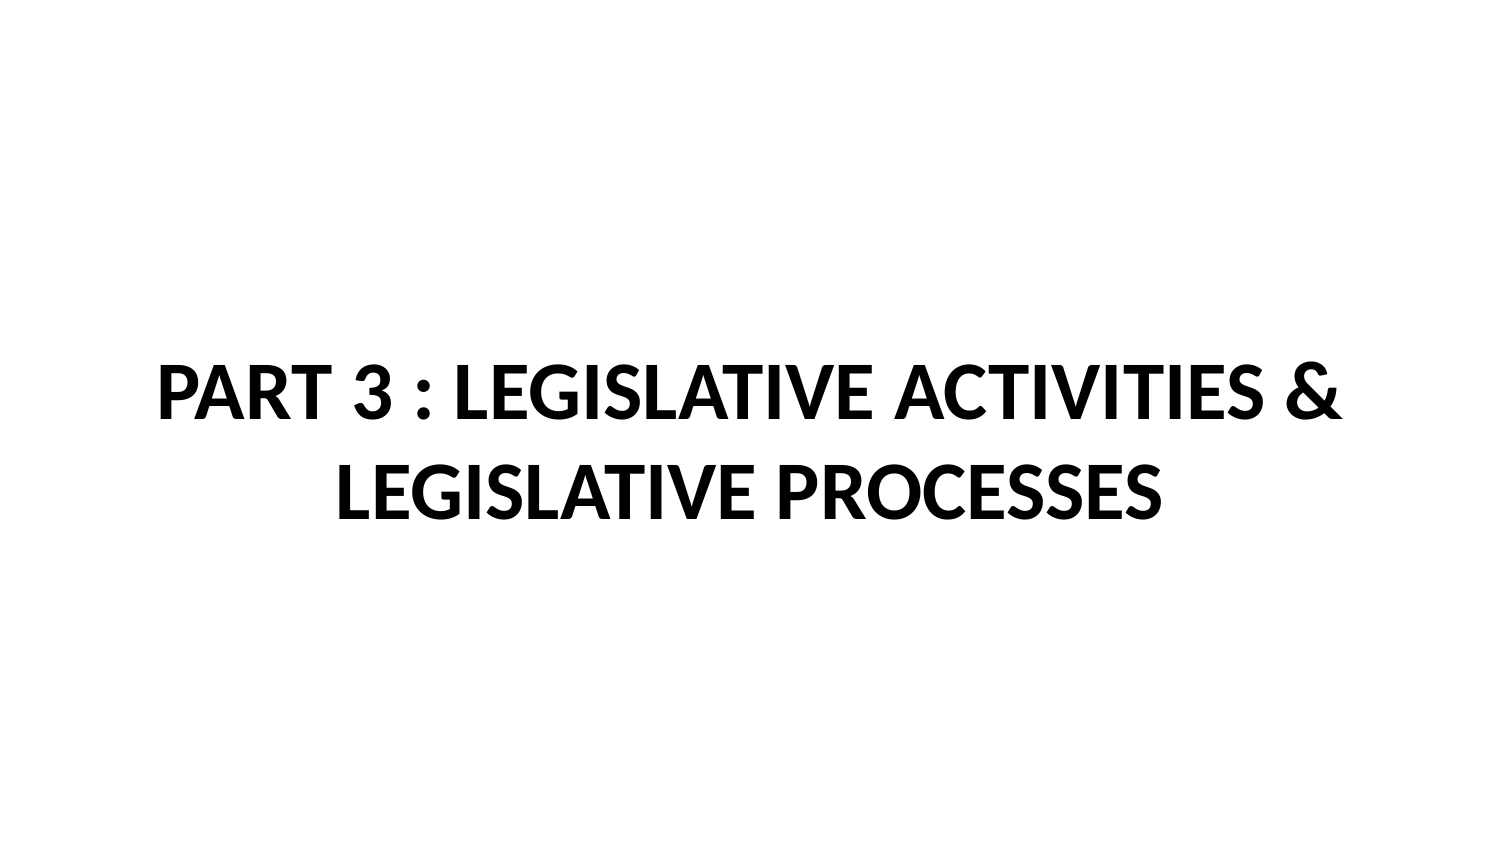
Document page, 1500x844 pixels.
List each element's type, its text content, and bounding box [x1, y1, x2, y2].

text_box Part 3 : Legislative ACTIVITIES & legislative processes [112, 328, 1388, 553]
